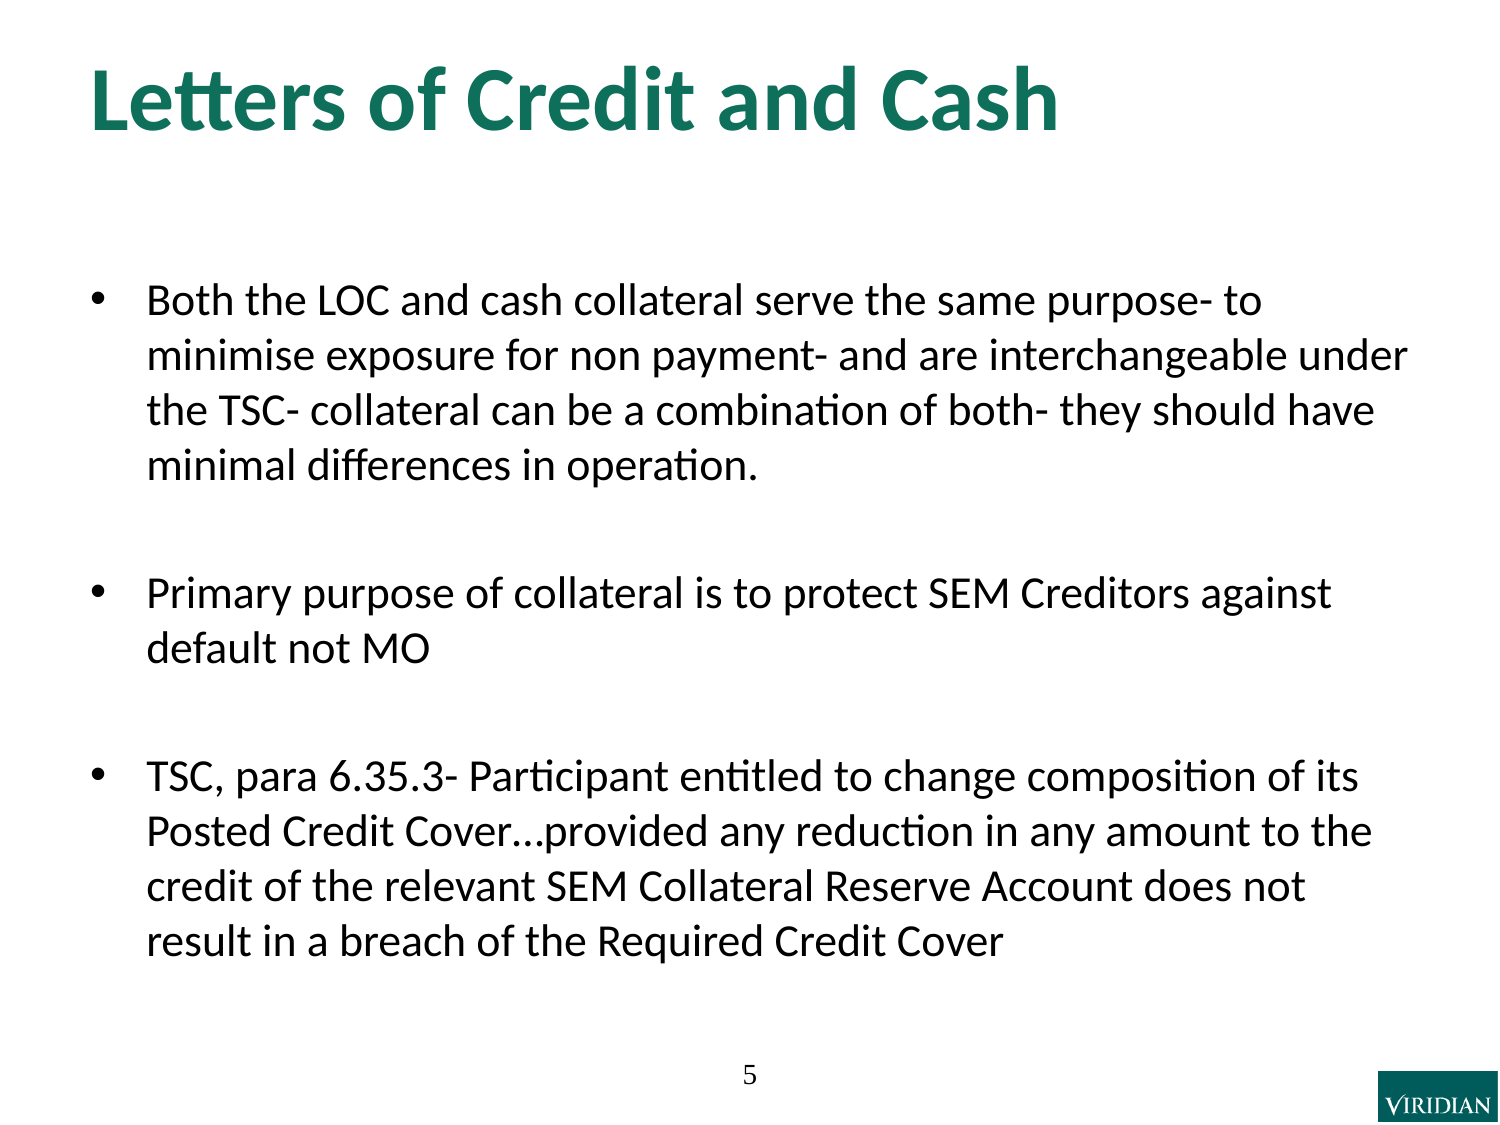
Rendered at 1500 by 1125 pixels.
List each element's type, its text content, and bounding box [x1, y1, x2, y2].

list Both the LOC and cash collateral serve the same purpose- to minimise exposure for non payment- and are interchangeable under the TSC- collateral can be a combination of both- they should have minimal differences in operation. Primary purpose of collateral is to protect SEM Creditors against default not MO TSC, para 6.35.3- Participant entitled to change composition of its Posted Credit Cover…provided any reduction in any amount to the credit of the relevant SEM Collateral Reserve Account does not result in a breach of the Required Credit Cover [75, 262, 1425, 1005]
picture [1375, 1068, 1500, 1125]
footer 5 [512, 1042, 988, 1103]
title Letters of Credit and Cash [75, 0, 1425, 188]
